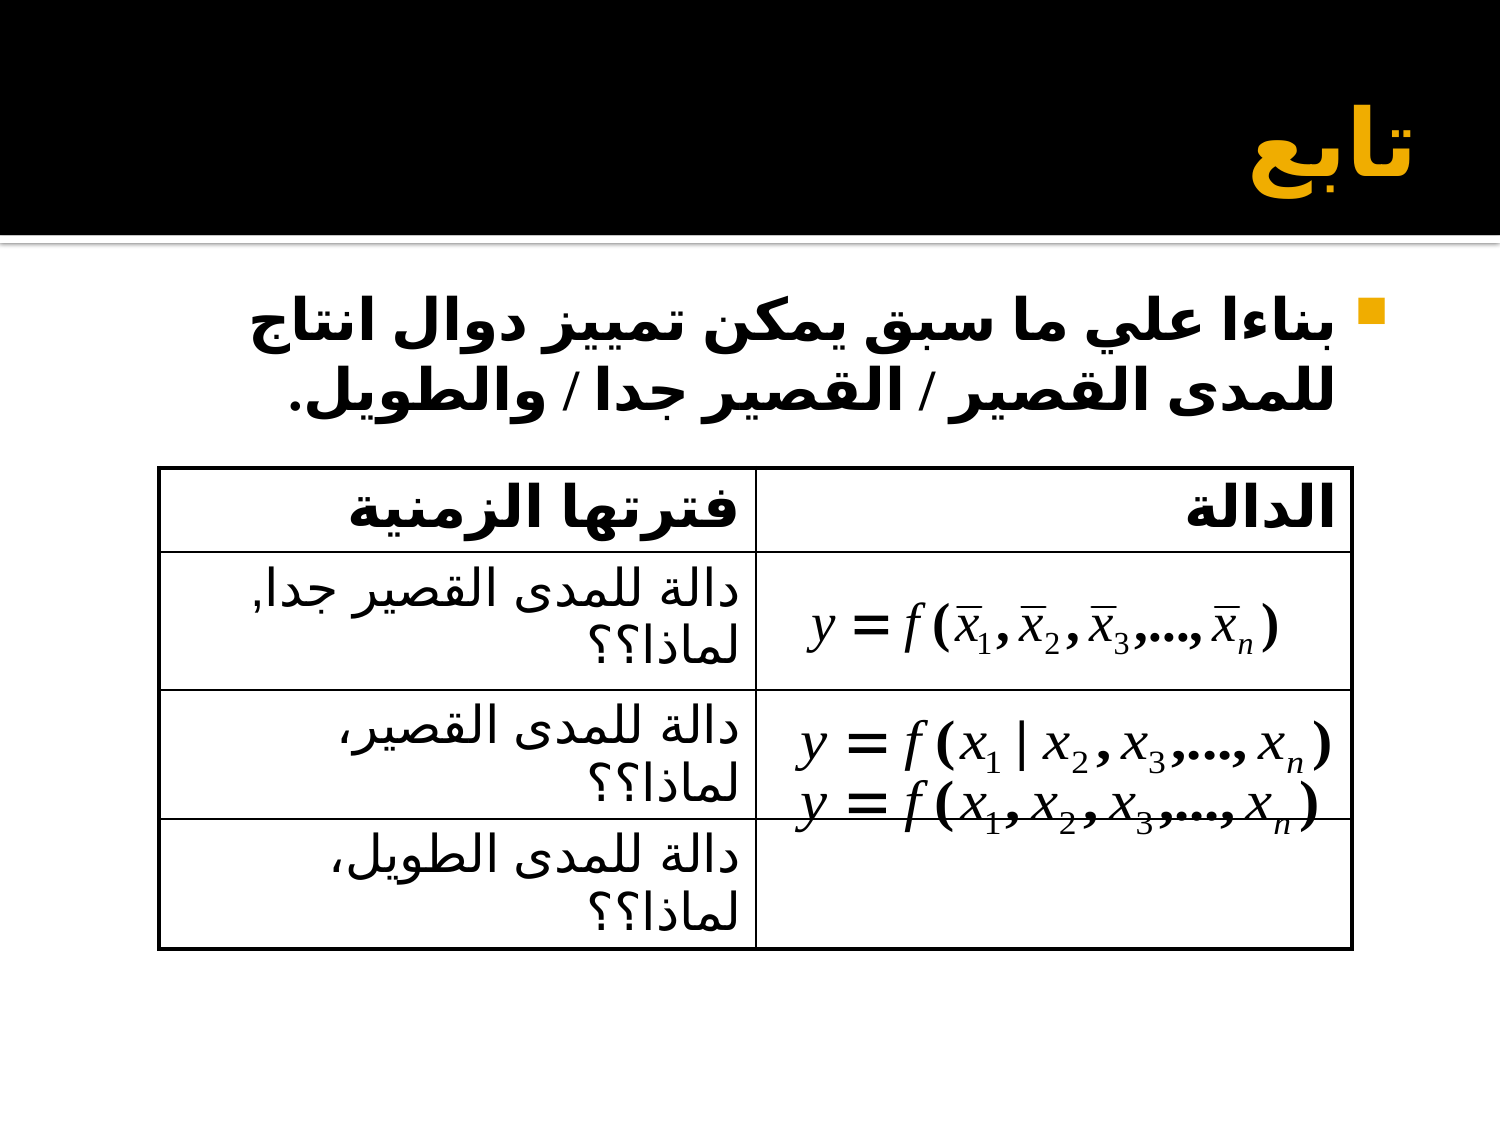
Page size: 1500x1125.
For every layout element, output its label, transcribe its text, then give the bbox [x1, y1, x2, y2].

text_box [785, 763, 1329, 849]
table_header فترتها الزمنية [161, 470, 755, 551]
table_cell دالة للمدى القصير، لماذا؟؟ [161, 691, 755, 818]
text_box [785, 704, 1341, 788]
title تابع [75, 45, 1425, 233]
table_cell [757, 553, 1350, 689]
table_cell دالة للمدى الطويل، لماذا؟؟ [161, 820, 755, 947]
table_cell [757, 820, 1350, 947]
table_header الدالة [757, 470, 1350, 551]
list بناءا علي ما سبق يمكن تمييز دوال انتاج للمدى القصير / القصير جدا / والطويل. [64, 267, 1425, 1010]
table_cell [757, 691, 1350, 818]
table_cell دالة للمدى القصير جدا, لماذا؟؟ [161, 553, 755, 689]
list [797, 586, 1288, 669]
